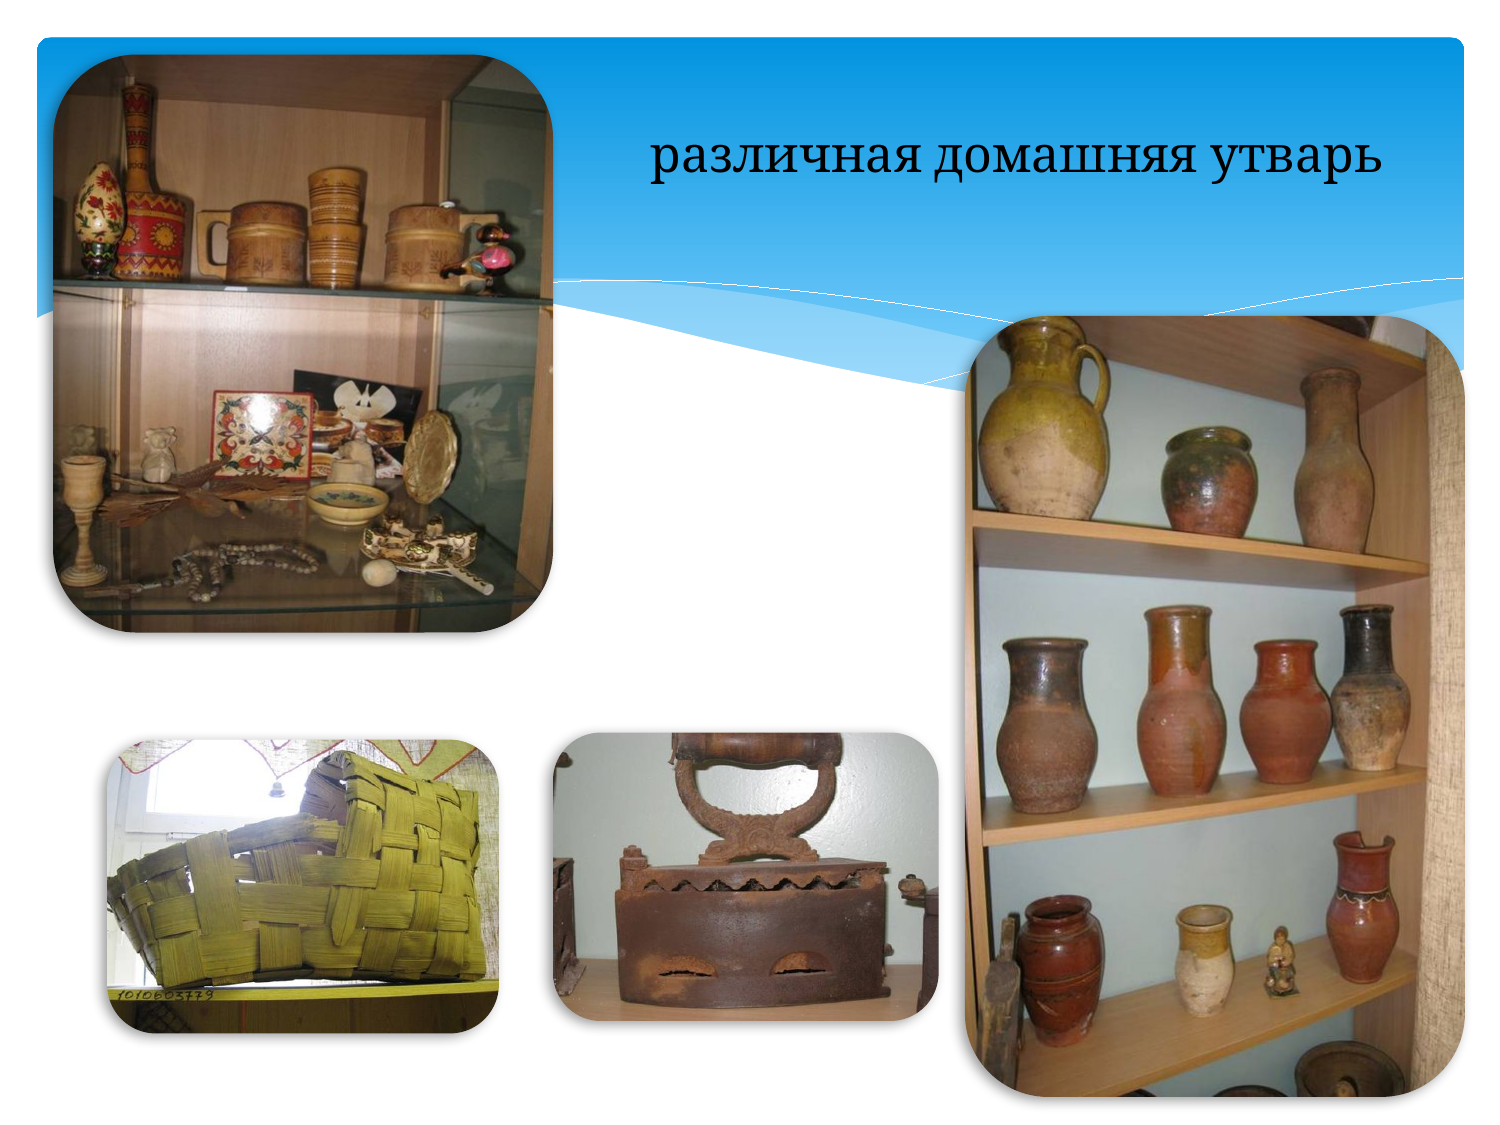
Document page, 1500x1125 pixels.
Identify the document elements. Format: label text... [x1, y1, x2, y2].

picture [552, 732, 939, 1022]
picture [106, 739, 500, 1034]
picture [52, 55, 554, 633]
text_box различная домашняя утварь [635, 115, 1400, 190]
picture [964, 315, 1466, 1098]
